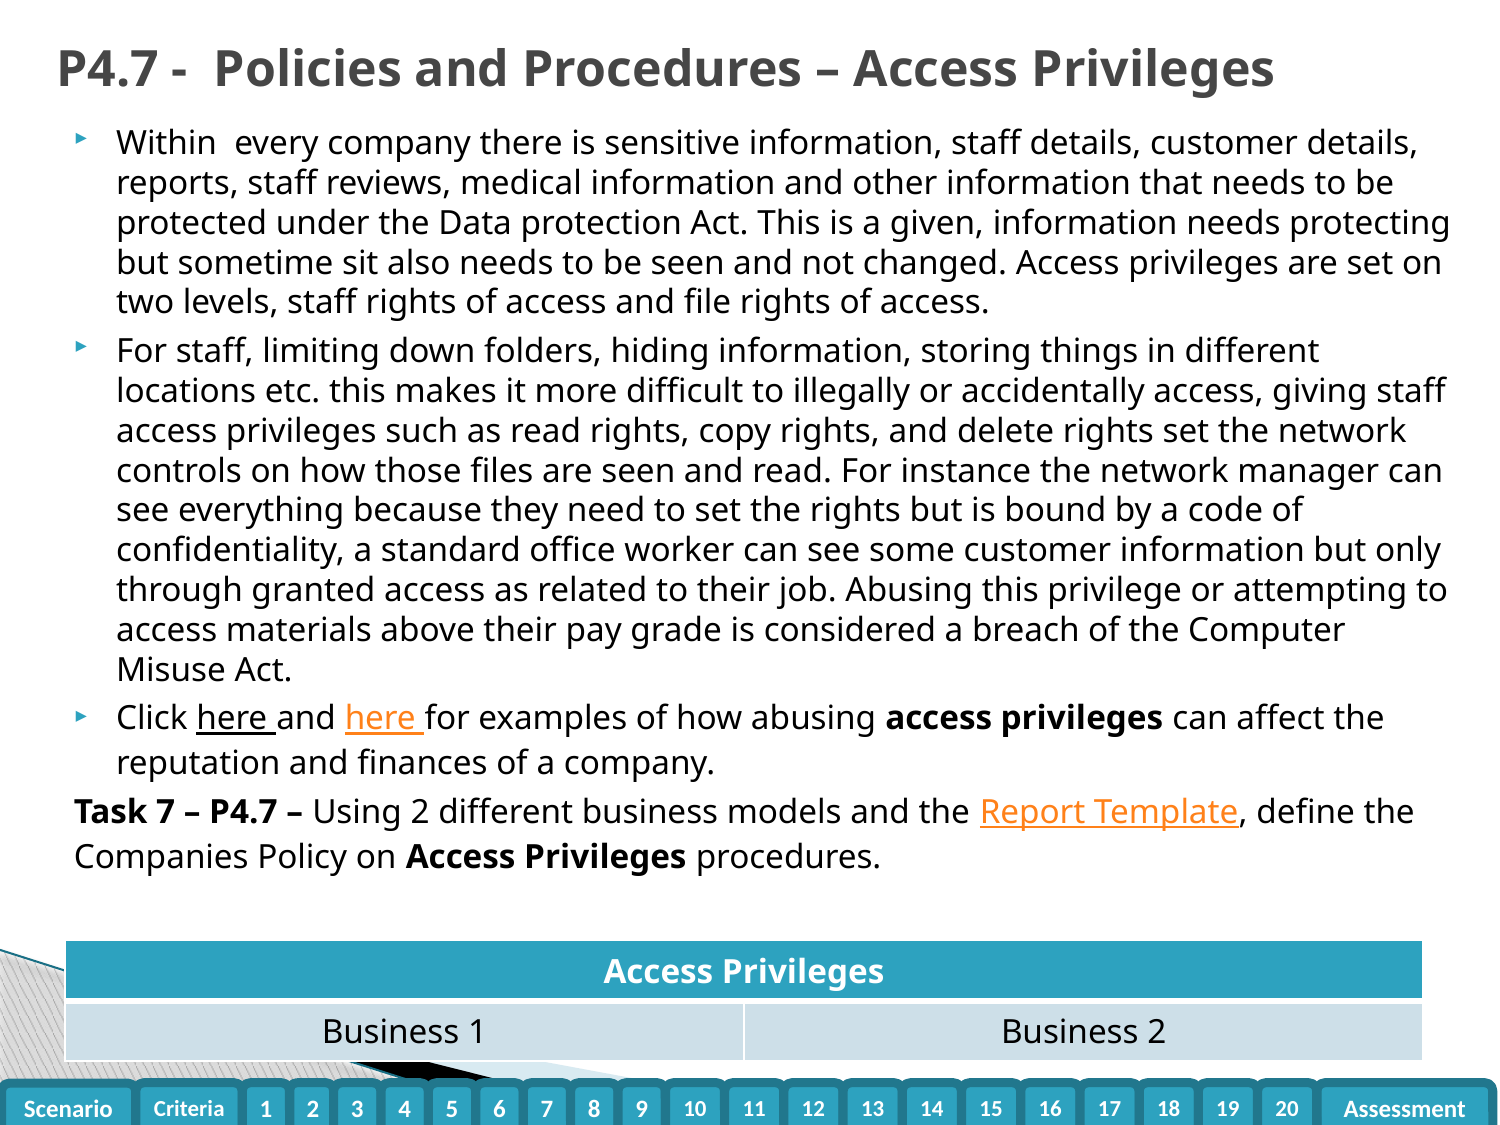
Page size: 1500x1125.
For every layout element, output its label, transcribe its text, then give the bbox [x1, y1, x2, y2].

title P4.7 - Policies and Procedures – Access Privileges [41, 19, 1459, 114]
list Within every company there is sensitive information, staff details, customer details, reports, staff reviews, medical information and other information that needs to be protected under the Data protection Act. This is a given, information needs protecting but sometime sit also needs to be seen and not changed. Access privileges are set on two levels, staff rights of access and file rights of access. For staff, limiting down folders, hiding information, storing things in different locations etc. this makes it more difficult to illegally or accidentally access, giving staff access privileges such as read rights, copy rights, and delete rights set the network controls on how those files are seen and read. For instance the network manager can see everything because they need to set the rights but is bound by a code of confidentiality, a standard office worker can see some customer information but only through granted access as related to their job. Abusing this privilege or attempting to access materials above their pay grade is considered a breach of the Computer Misuse Act. Click here and here for examples of how abusing access privileges can affect the reputation and finances of a company. Task 7 – P4.7 – Using 2 different business models and the Report Template, define the Companies Policy on Access Privileges procedures. [41, 113, 1471, 905]
table_header Access Privileges [66, 941, 1422, 998]
table_cell Business 1 [66, 1004, 743, 1060]
table_cell Business 2 [745, 1004, 1422, 1060]
